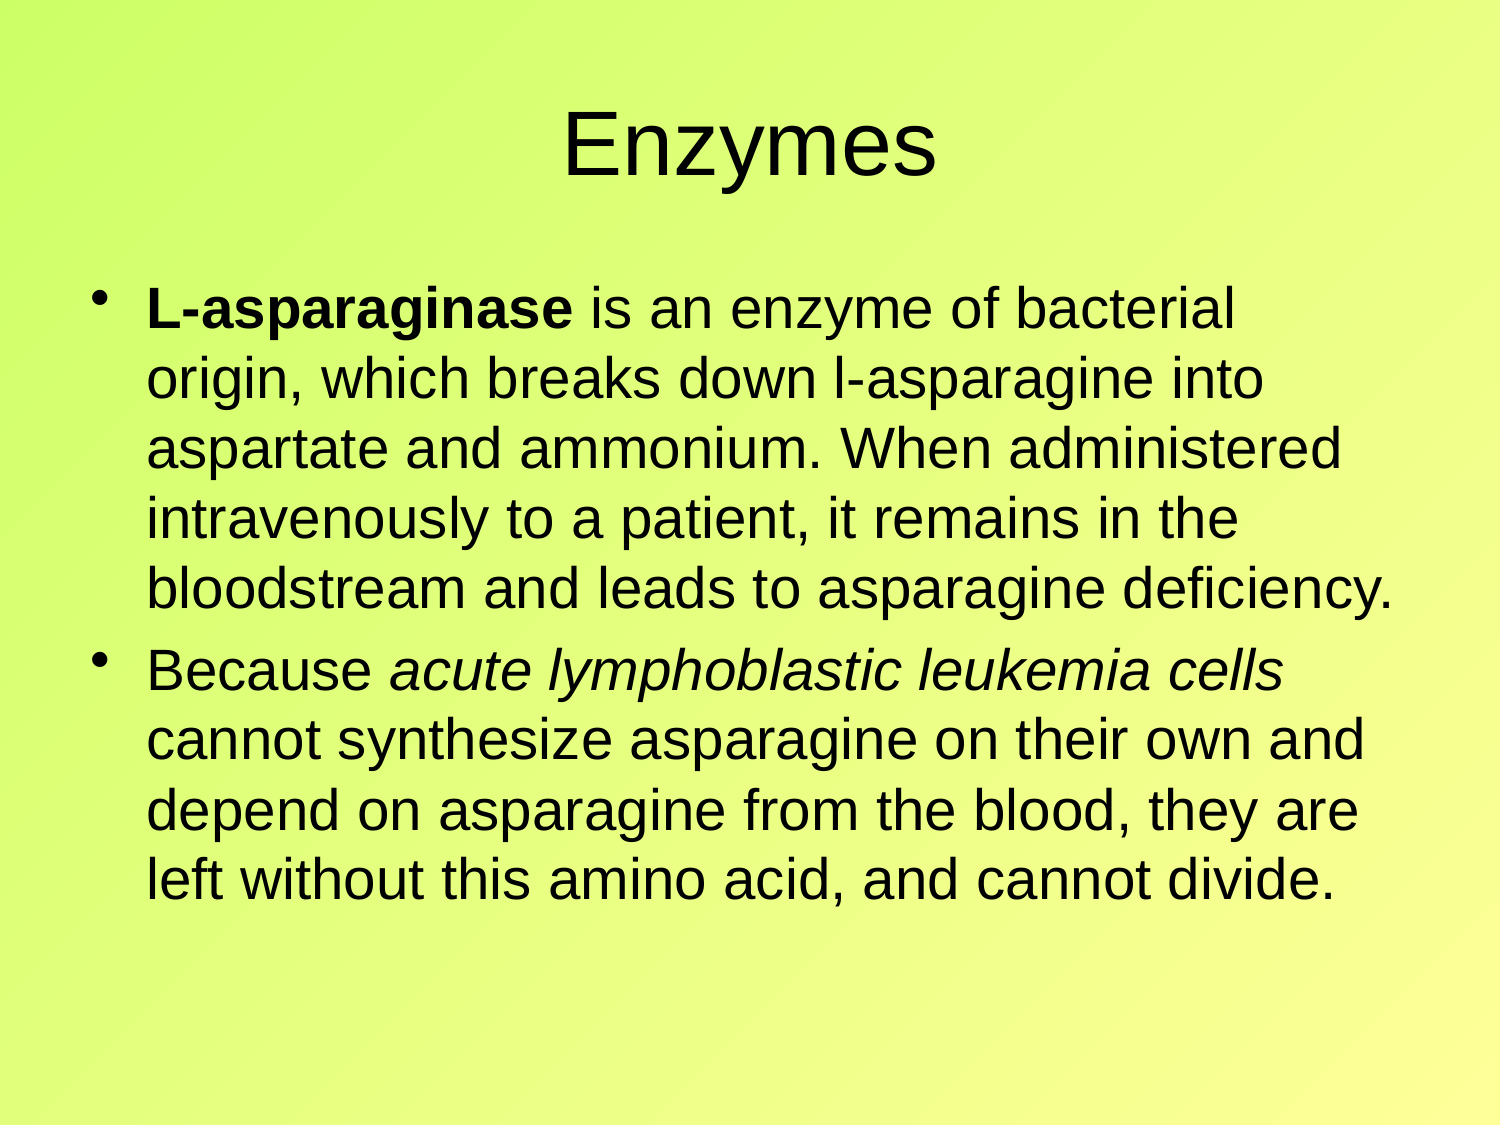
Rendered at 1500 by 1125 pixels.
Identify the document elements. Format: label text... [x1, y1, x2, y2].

list L-asparaginase is an enzyme of bacterial origin, which breaks down l-asparagine into aspartate and ammonium. When administered intravenously to a patient, it remains in the bloodstream and leads to asparagine deficiency. Because acute lymphoblastic leukemia cells cannot synthesize asparagine on their own and depend on asparagine from the blood, they are left without this amino acid, and cannot divide. [75, 262, 1425, 1005]
title Enzymes [75, 45, 1425, 233]
